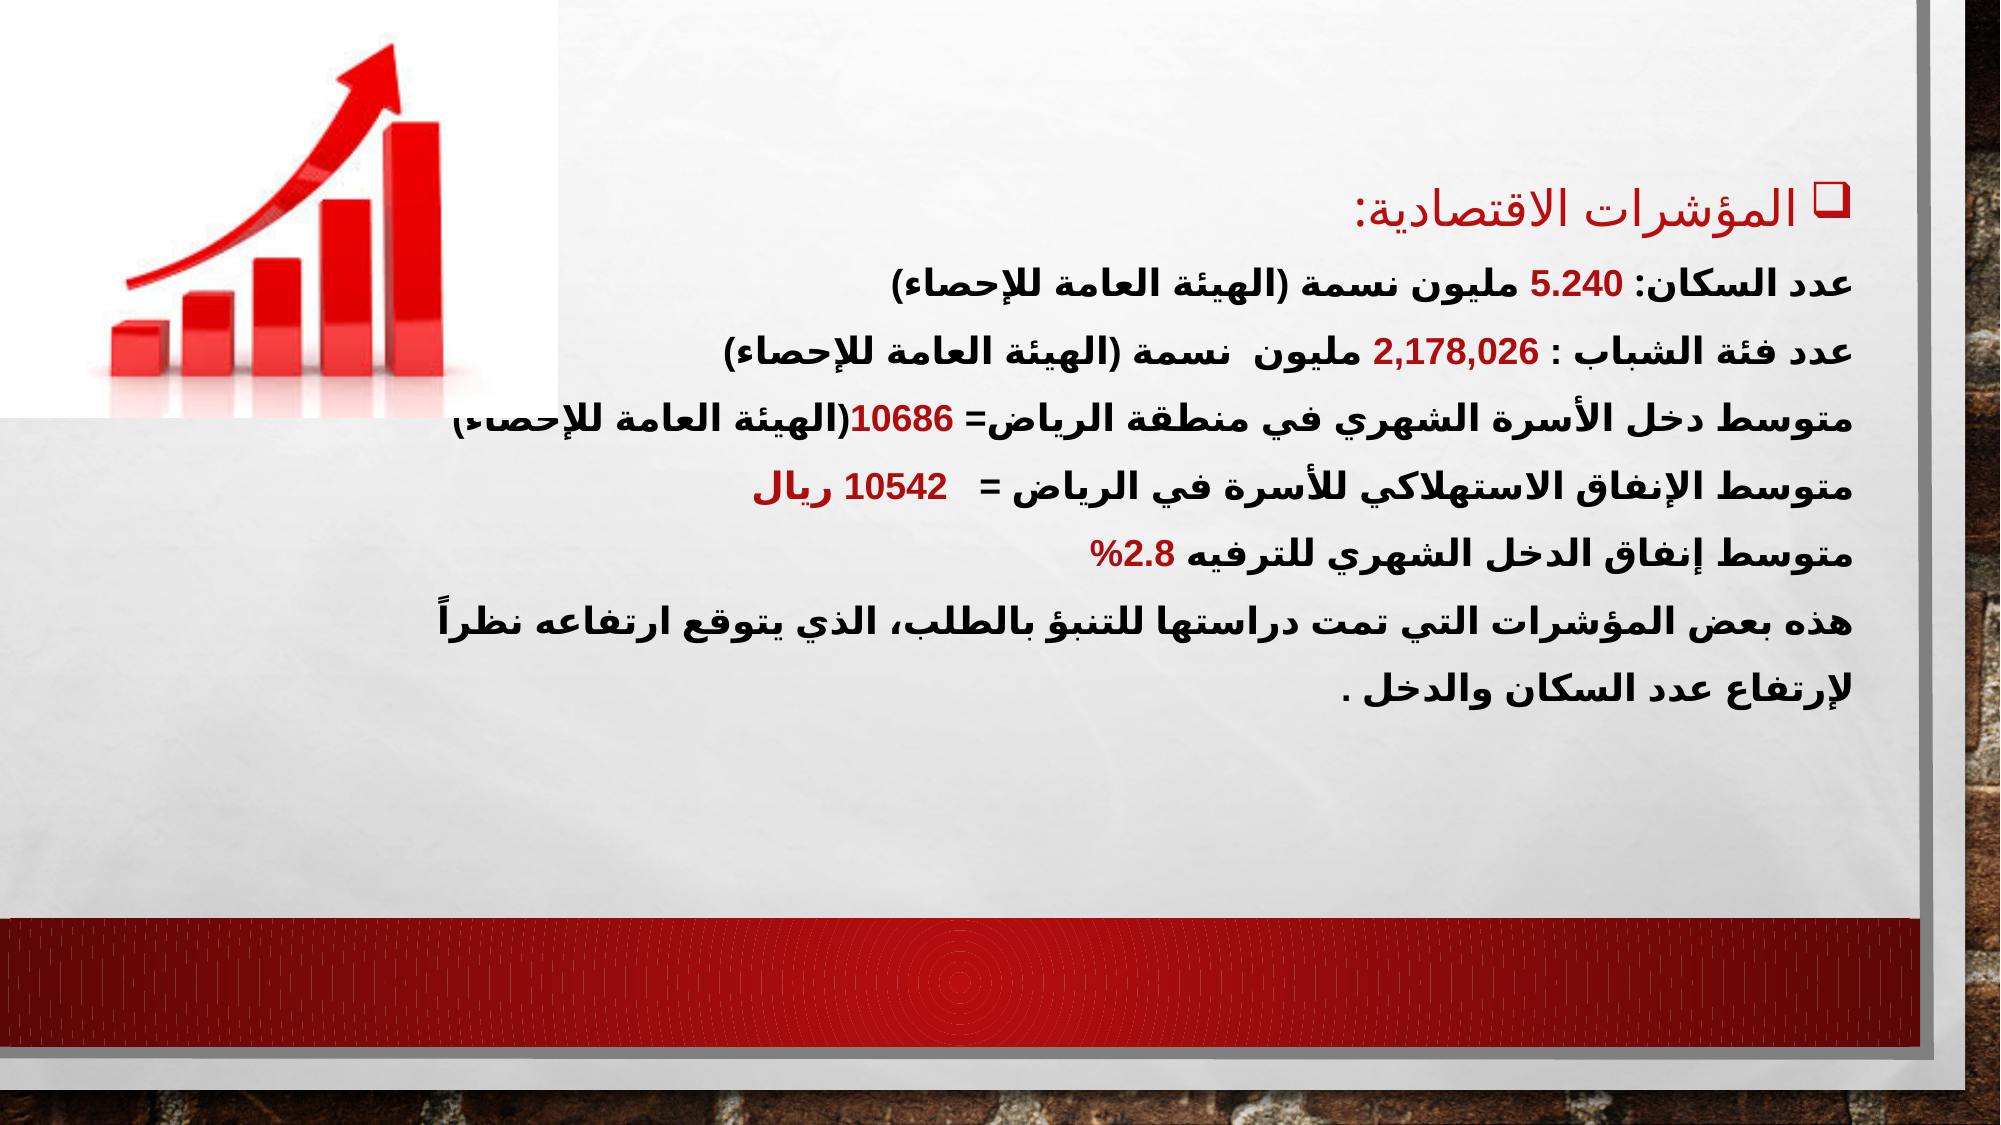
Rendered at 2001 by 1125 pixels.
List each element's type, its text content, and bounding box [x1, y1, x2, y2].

picture [0, 0, 558, 418]
text_box المؤشرات الاقتصادية: عدد السكان: 5.240 مليون نسمة (الهيئة العامة للإحصاء) عدد فئة الشباب : 2,178,026 مليون نسمة (الهيئة العامة للإحصاء) متوسط دخل الأسرة الشهري في منطقة الرياض= 10686(الهيئة العامة للإحصاء) متوسط الإنفاق الاستهلاكي للأسرة في الرياض = 10542 ريال متوسط إنفاق الدخل الشهري للترفيه 2.8% هذه بعض المؤشرات التي تمت دراستها للتنبؤ بالطلب، الذي يتوقع ارتفاعه نظراً لإرتفاع عدد السكان والدخل . [282, 169, 1870, 830]
picture [0, 0, 2000, 1125]
